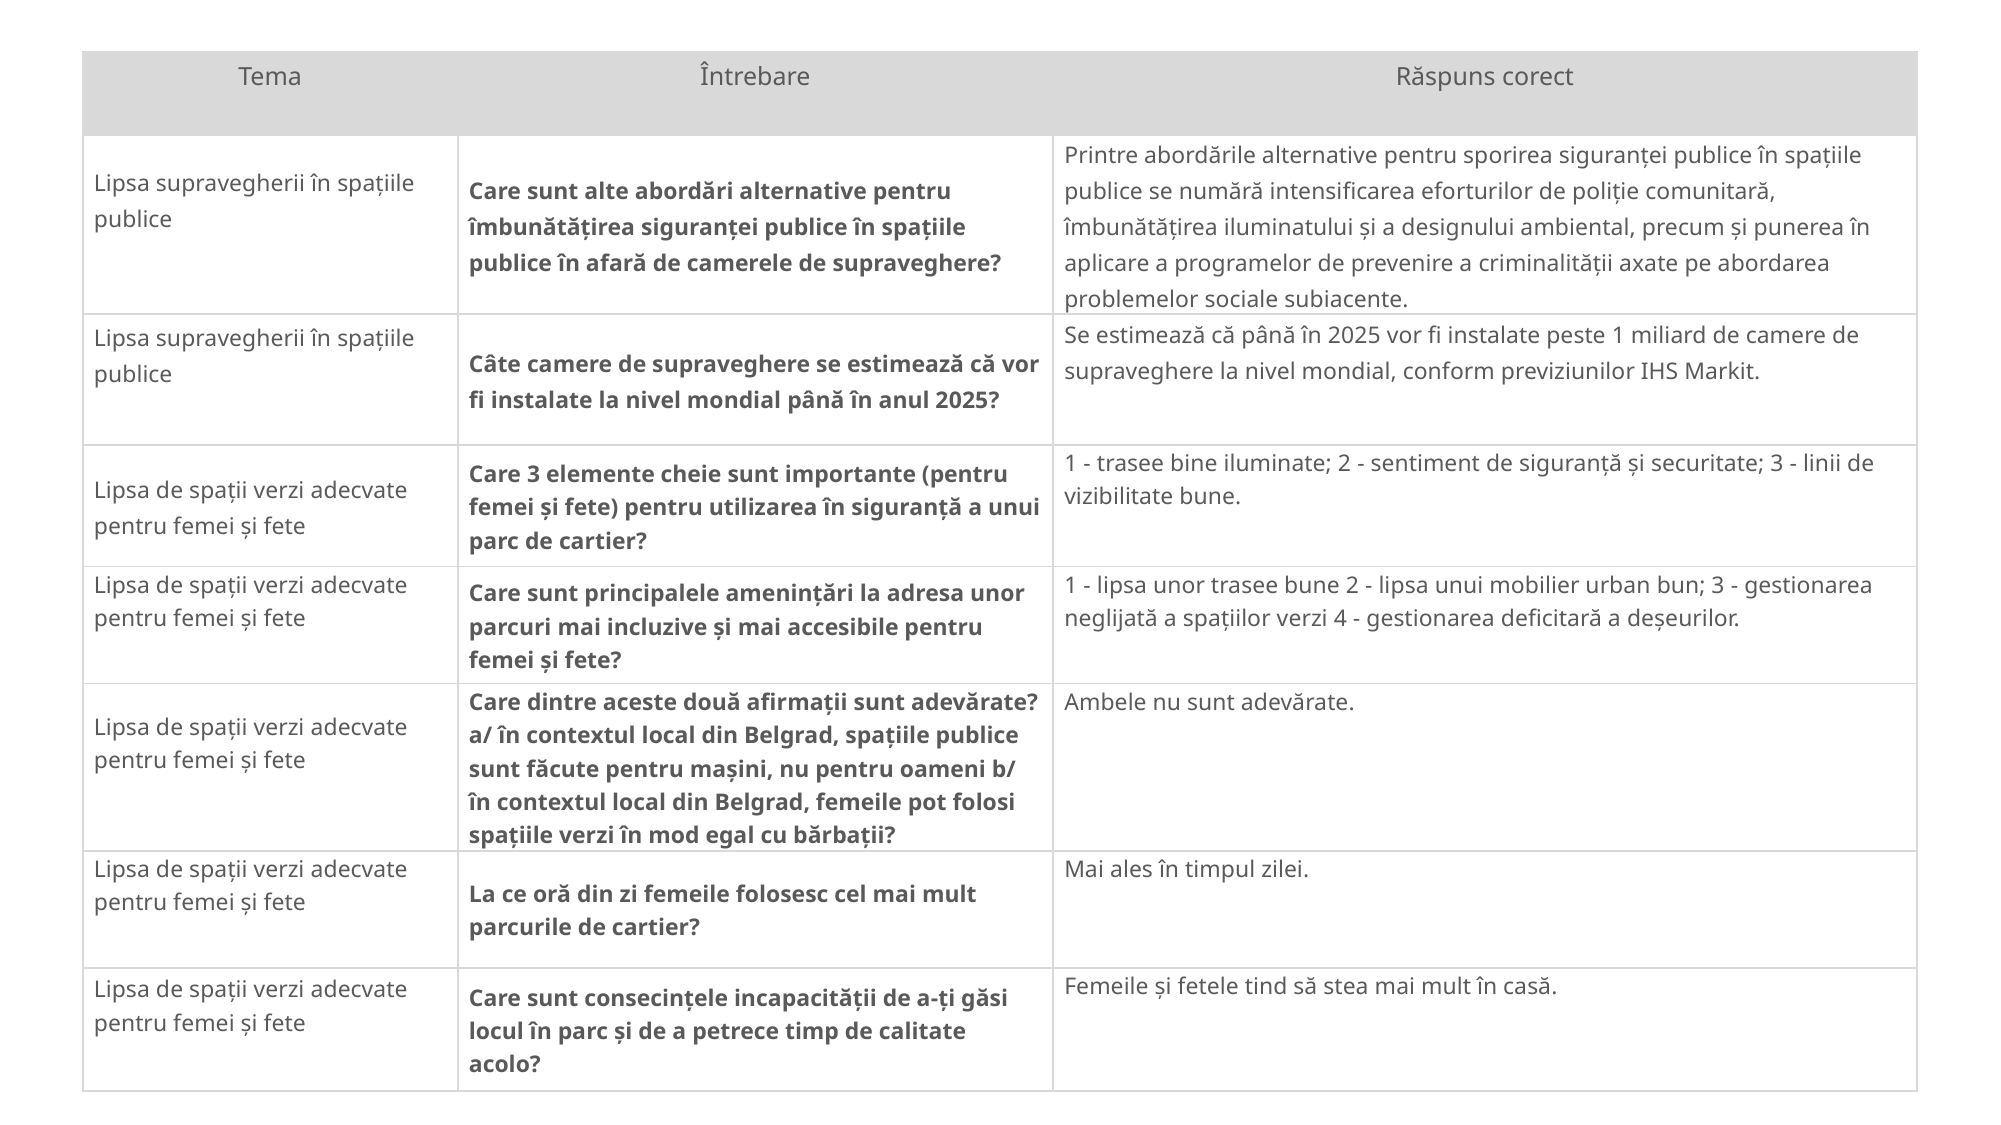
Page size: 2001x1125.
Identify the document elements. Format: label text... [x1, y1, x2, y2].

table_cell La ce oră din zi femeile folosesc cel mai mult parcurile de cartier? [459, 852, 1052, 967]
table_cell Lipsa de spații verzi adecvate pentru femei și fete [84, 852, 457, 967]
table_cell Care sunt principalele amenințări la adresa unor parcuri mai incluzive și mai accesibile pentru femei și fete? [459, 567, 1052, 683]
table_cell Ambele nu sunt adevărate. [1054, 684, 1916, 850]
table_cell Câte camere de supraveghere se estimează că vor fi instalate la nivel mondial până în anul 2025? [459, 315, 1052, 444]
table_cell Printre abordările alternative pentru sporirea siguranței publice în spațiile publice se numără intensificarea eforturilor de poliție comunitară, îmbunătățirea iluminatului și a designului ambiental, precum și punerea în aplicare a programelor de prevenire a criminalității axate pe abordarea problemelor sociale subiacente. [1054, 136, 1916, 313]
table_cell Lipsa de spații verzi adecvate pentru femei și fete [84, 446, 457, 566]
table_cell Care sunt consecințele incapacității de a-ți găsi locul în parc și de a petrece timp de calitate acolo? [459, 969, 1052, 1090]
table_cell Lipsa de spații verzi adecvate pentru femei și fete [84, 567, 457, 683]
table_cell Lipsa de spații verzi adecvate pentru femei și fete [84, 969, 457, 1090]
table_header Răspuns corect [1054, 53, 1916, 134]
table_cell Care sunt alte abordări alternative pentru îmbunătățirea siguranței publice în spațiile publice în afară de camerele de supraveghere? [459, 136, 1052, 313]
table_header Întrebare [459, 53, 1052, 134]
table_cell Lipsa supravegherii în spațiile publice [84, 315, 457, 444]
table_cell Se estimează că până în 2025 vor fi instalate peste 1 miliard de camere de supraveghere la nivel mondial, conform previziunilor IHS Markit. [1054, 315, 1916, 444]
table_cell Femeile și fetele tind să stea mai mult în casă. [1054, 969, 1916, 1090]
table_cell Care dintre aceste două afirmații sunt adevărate? a/ în contextul local din Belgrad, spațiile publice sunt făcute pentru mașini, nu pentru oameni b/ în contextul local din Belgrad, femeile pot folosi spațiile verzi în mod egal cu bărbații? [459, 684, 1052, 850]
table_cell Lipsa supravegherii în spațiile publice [84, 136, 457, 313]
table_header Tema [84, 53, 457, 134]
table_cell Care 3 elemente cheie sunt importante (pentru femei și fete) pentru utilizarea în siguranță a unui parc de cartier? [459, 446, 1052, 566]
table_cell Mai ales în timpul zilei. [1054, 852, 1916, 967]
table_cell Lipsa de spații verzi adecvate pentru femei și fete [84, 684, 457, 850]
table_cell 1 - trasee bine iluminate; 2 - sentiment de siguranță și securitate; 3 - linii de vizibilitate bune. [1054, 446, 1916, 566]
table_cell 1 - lipsa unor trasee bune 2 - lipsa unui mobilier urban bun; 3 - gestionarea neglijată a spațiilor verzi 4 - gestionarea deficitară a deșeurilor. [1054, 567, 1916, 683]
